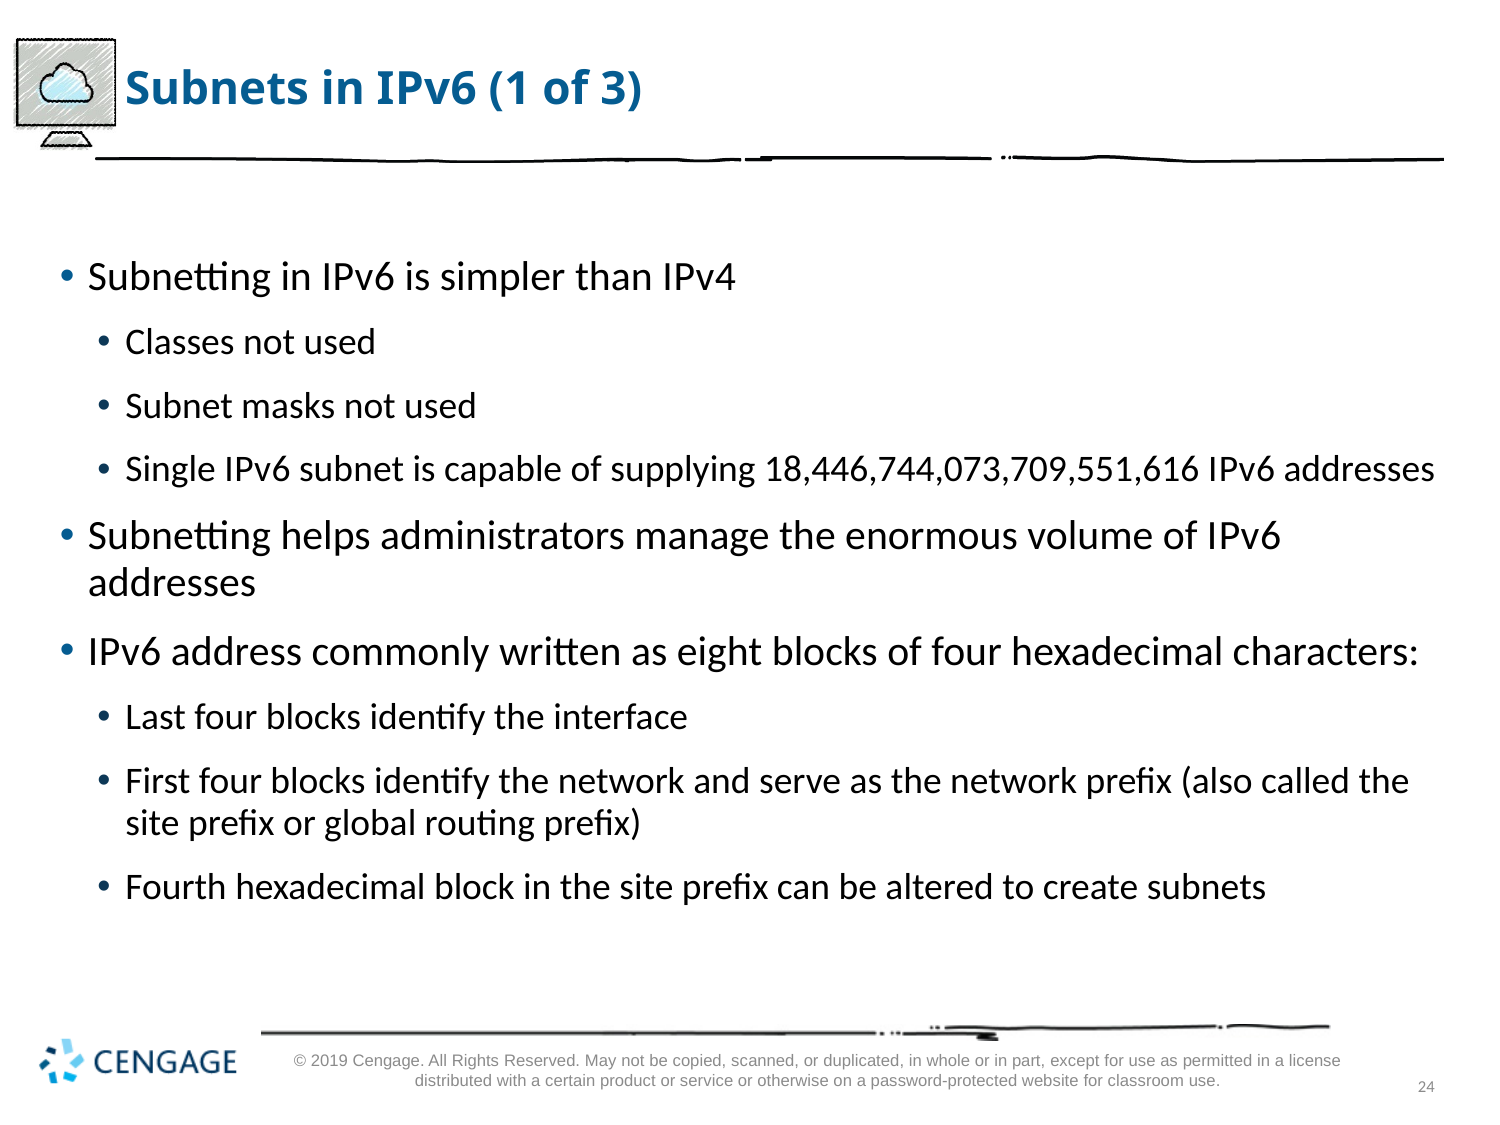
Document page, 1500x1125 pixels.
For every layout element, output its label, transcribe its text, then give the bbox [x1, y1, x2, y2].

picture [95, 155, 1444, 163]
picture [19, 1025, 249, 1096]
footer © 2019 Cengage. All Rights Reserved. May not be copied, scanned, or duplicated, in whole or in part, except for use as permitted in a license distributed with a certain product or service or otherwise on a password-protected website for classroom use. [262, 1050, 1375, 1091]
list Subnetting in I P v 6 is simpler than I P v 4 Classes not used Subnet masks not used Single I P v 6 subnet is capable of supplying 18,446,744,073,709,551,616 I P v 6 addresses Subnetting helps administrators manage the enormous volume of I P v 6 addresses I P v 6 address commonly written as eight blocks of four hexadecimal characters: Last four blocks identify the interface First four blocks identify the network and serve as the network prefix (also called the site prefix or global routing prefix) Fourth hexadecimal block in the site prefix can be altered to create subnets [59, 252, 1441, 915]
title Subnets in I P v 6 (1 of 3) [125, 66, 1442, 116]
picture [261, 1024, 1331, 1041]
picture [13, 36, 117, 151]
